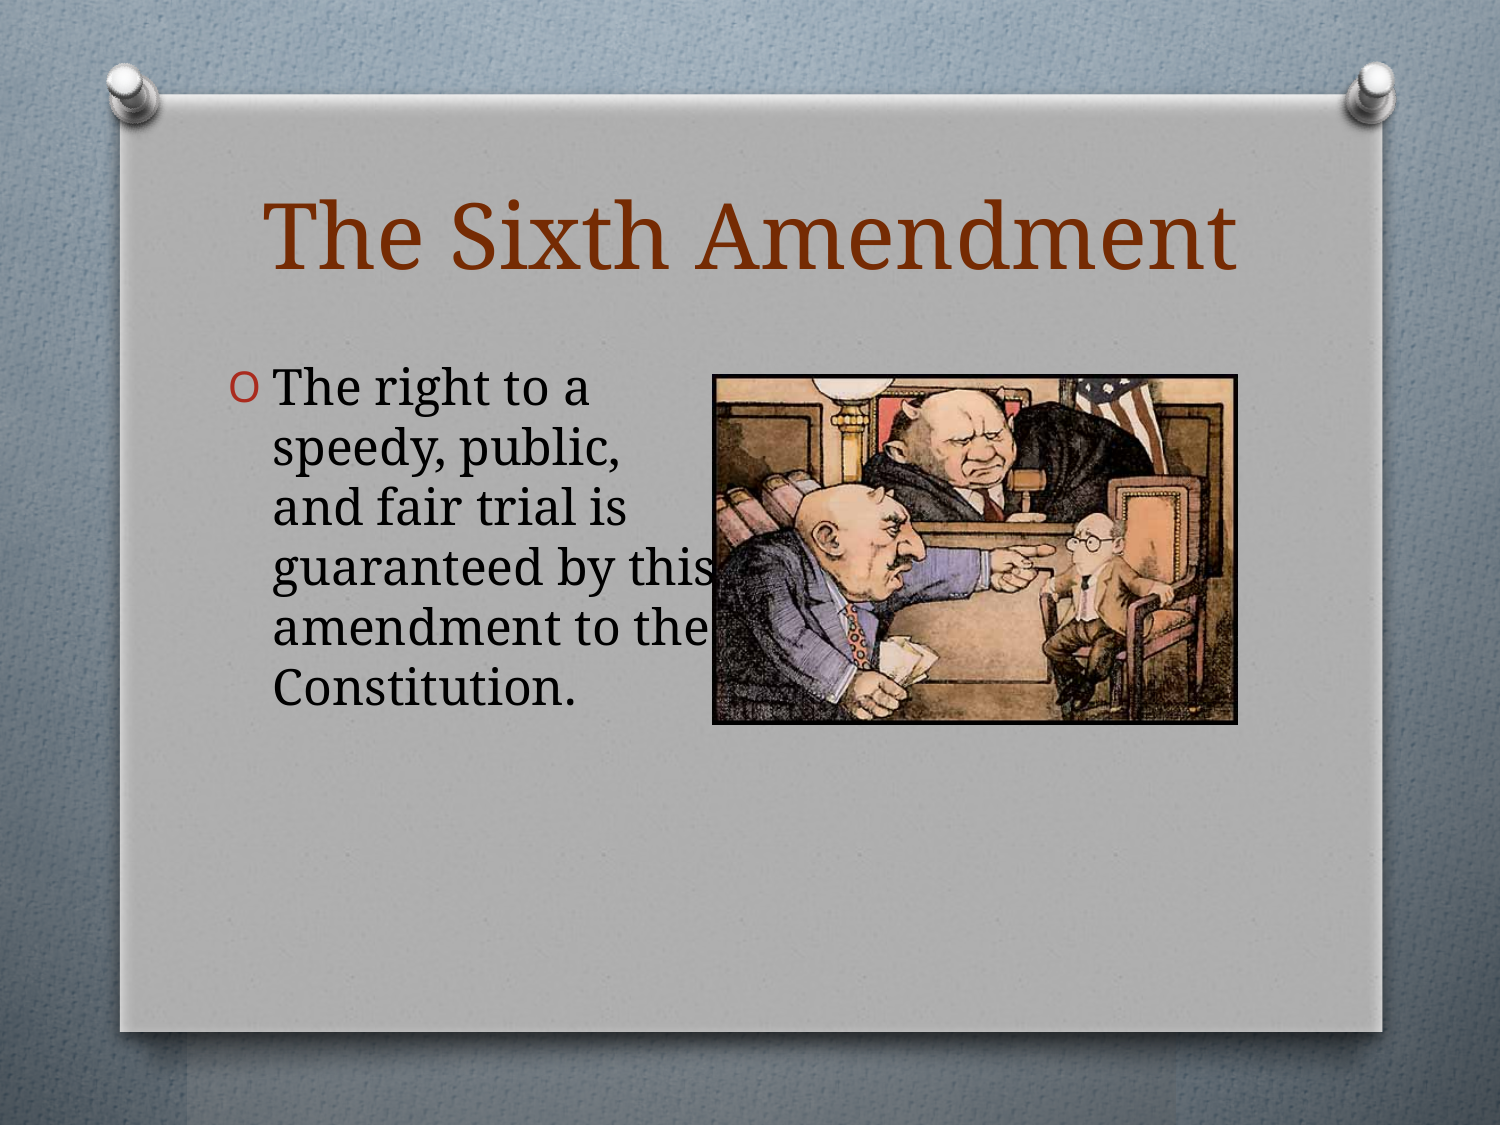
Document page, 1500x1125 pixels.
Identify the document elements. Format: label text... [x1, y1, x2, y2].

title The Sixth Amendment [179, 134, 1323, 332]
list The right to a speedy, public, and fair trial is guaranteed by this amendment to the Constitution. [213, 348, 738, 939]
picture [75, 29, 198, 153]
picture [1317, 35, 1439, 156]
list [712, 374, 1238, 725]
